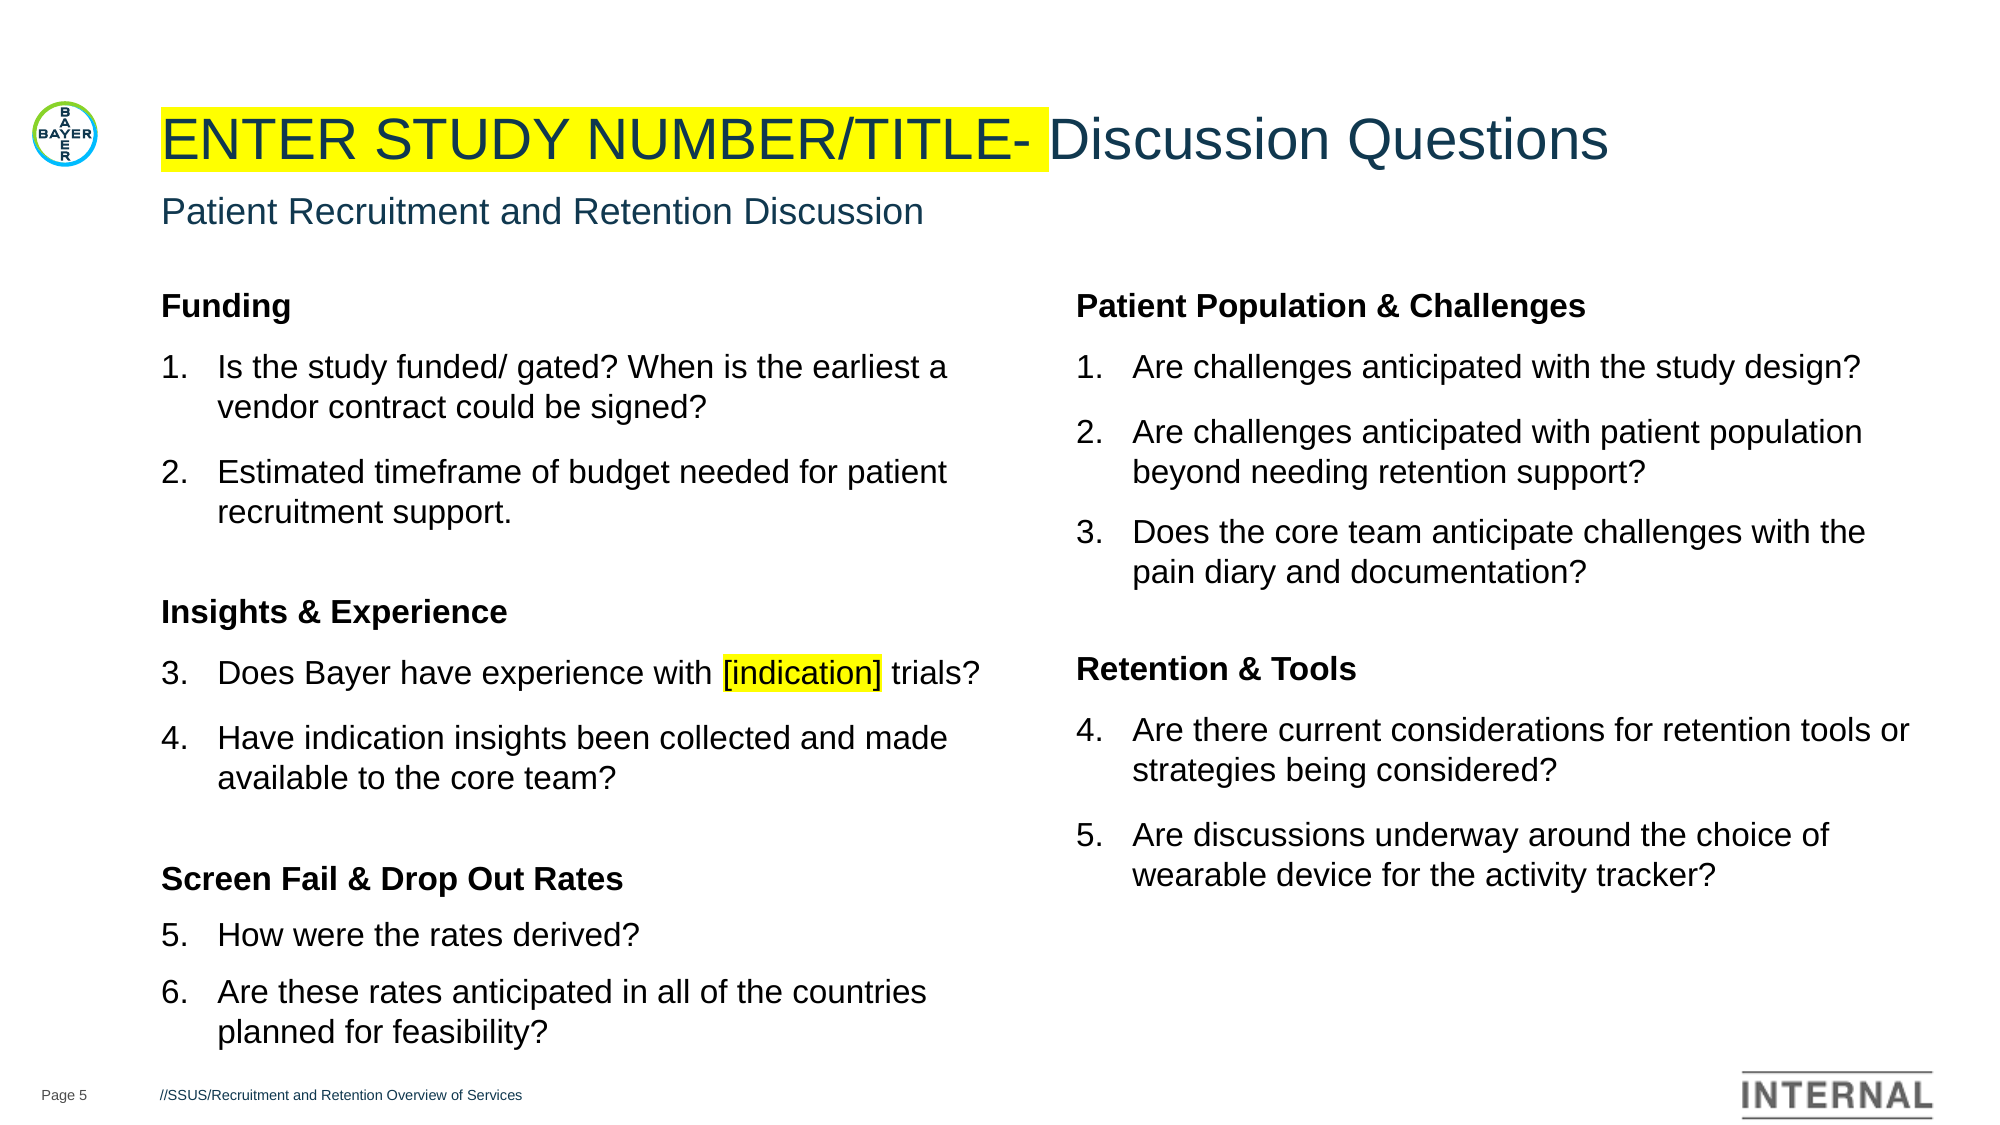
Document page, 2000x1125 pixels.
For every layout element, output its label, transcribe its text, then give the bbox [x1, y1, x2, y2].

title ENTER STUDY NUMBER/TITLE- Discussion Questions [161, 29, 1933, 172]
picture [64, 105, 82, 112]
list Funding Is the study funded/ gated? When is the earliest a vendor contract could be signed? Estimated timeframe of budget needed for patient recruitment support. Insights & Experience Does Bayer have experience with [indication] trials? Have indication insights been collected and made available to the core team? Screen Fail & Drop Out Rates How were the rates derived? Are these rates anticipated in all of the countries planned for feasibility? [161, 284, 1018, 1064]
list Patient Population & Challenges Are challenges anticipated with the study design? Are challenges anticipated with patient population beyond needing retention support? Does the core team anticipate challenges with the pain diary and documentation? Retention & Tools Are there current considerations for retention tools or strategies being considered? Are discussions underway around the choice of wearable device for the activity tracker? [1076, 284, 1933, 1064]
subtitle Patient Recruitment and Retention Discussion [161, 186, 1933, 229]
picture [1741, 1070, 1934, 1121]
footer //SSUS/Recruitment and Retention Overview of Services [159, 1085, 1578, 1104]
slide_number Page 5 [32, 1085, 97, 1104]
